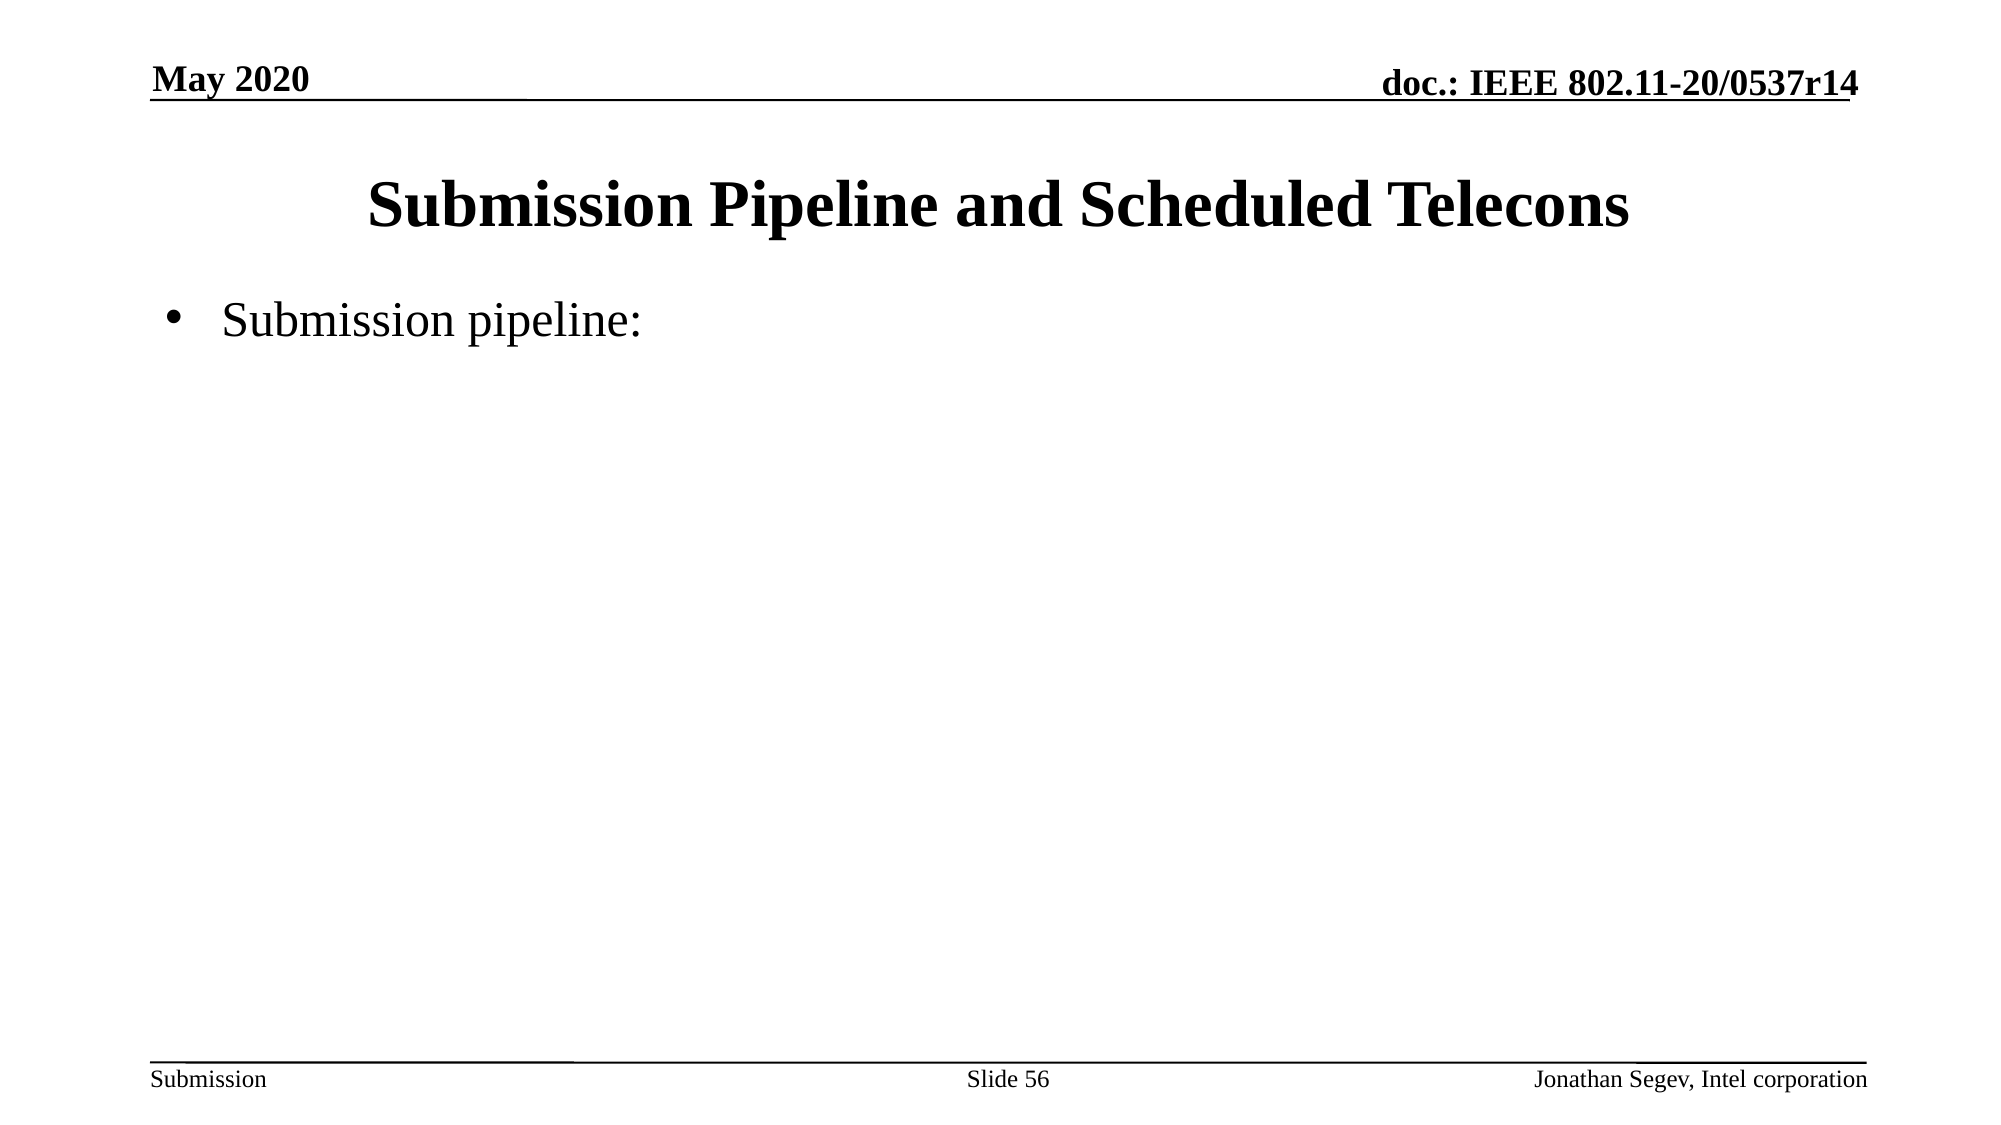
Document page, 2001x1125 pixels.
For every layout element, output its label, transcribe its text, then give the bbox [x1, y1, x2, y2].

title Submission Pipeline and Scheduled Telecons [149, 112, 1850, 278]
slide_number Slide 56 [950, 1061, 1067, 1123]
list Submission pipeline: [149, 278, 1850, 670]
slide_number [152, 54, 563, 100]
footer Jonathan Segev, Intel corporation [1171, 1061, 1869, 1093]
